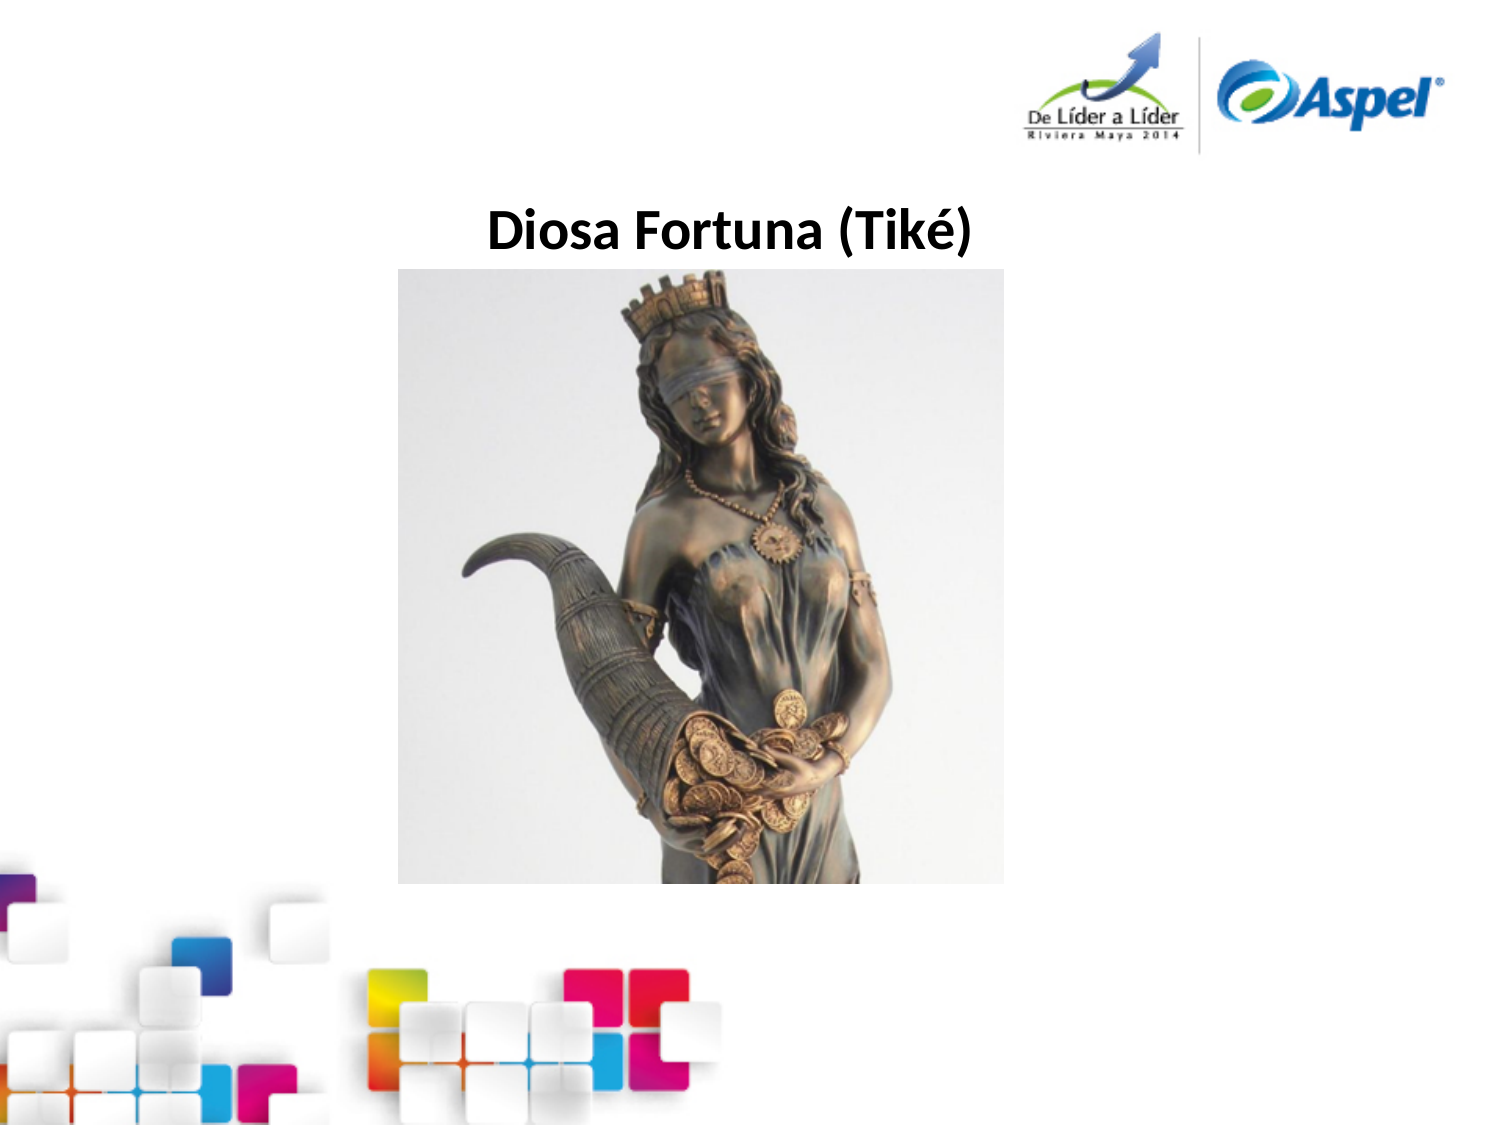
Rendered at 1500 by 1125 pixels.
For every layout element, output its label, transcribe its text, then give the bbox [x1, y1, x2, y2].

text_box Diosa Fortuna (Tiké) [472, 183, 1004, 268]
picture [0, 0, 1500, 1125]
